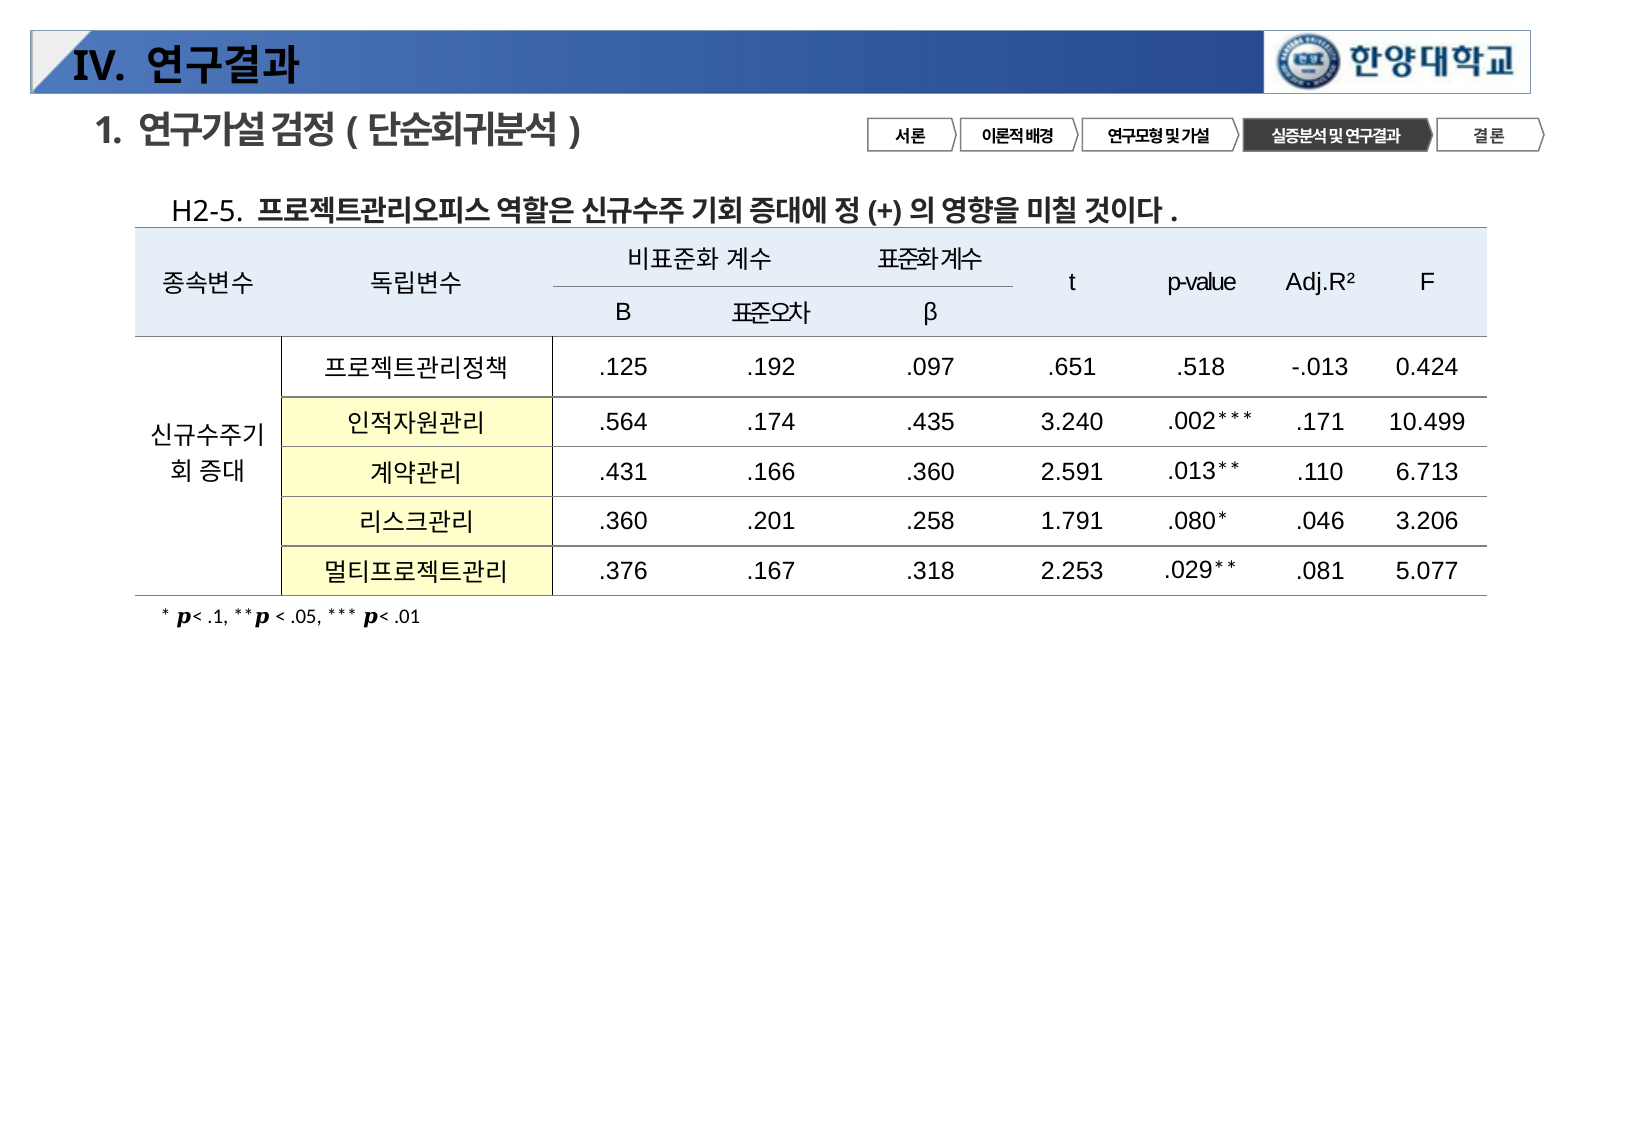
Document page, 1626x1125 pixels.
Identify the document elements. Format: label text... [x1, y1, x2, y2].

table_cell .360 [848, 447, 1013, 496]
table_cell 인적자원관리 [282, 398, 552, 446]
table_cell 3.240 [1013, 398, 1131, 446]
table_cell .318 [848, 547, 1013, 590]
table_header p-value [1131, 235, 1273, 336]
table_header F [1368, 235, 1487, 336]
table_cell .564 [553, 398, 694, 446]
table_cell .518 [1131, 337, 1273, 396]
table_cell 신규수주기회 증대 [135, 337, 281, 595]
table_cell 5.077 [1368, 547, 1487, 590]
table_cell β [848, 287, 1013, 336]
table_cell .174 [694, 398, 848, 446]
table_cell .046 [1273, 497, 1368, 545]
table_cell .081 [1273, 547, 1368, 590]
table_cell .360 [553, 497, 694, 545]
table_cell .166 [694, 447, 848, 496]
table_cell .171 [1273, 398, 1368, 446]
table_cell .651 [1013, 337, 1131, 396]
table_cell 0.424 [1368, 337, 1487, 396]
table_cell 프로젝트관리정책 [282, 337, 552, 396]
table_cell B [553, 287, 694, 336]
table_cell .435 [848, 398, 1013, 446]
table_cell 3.206 [1368, 497, 1487, 545]
table_cell .431 [553, 447, 694, 496]
text_box H2-5. 프로젝트관리오피스 역할은 신규수주 기회 증대에 정(+)의 영향을 미칠 것이다. [148, 178, 1519, 235]
table_cell 2.591 [1013, 447, 1131, 496]
table_cell .201 [694, 497, 848, 545]
table_cell .125 [553, 337, 694, 396]
table_cell 10.499 [1368, 398, 1487, 446]
table_cell 리스크관리 [282, 497, 552, 545]
table_header 종속변수 [135, 228, 281, 336]
table_header 독립변수 [281, 235, 553, 336]
text_box * 𝒑< .1, **𝒑 < .05, *** 𝒑< .01 [145, 590, 1516, 635]
table_cell .029** [1131, 547, 1273, 590]
table_header t [1013, 235, 1131, 336]
table_header Adj.R² [1273, 235, 1368, 336]
table_header 표준화 계수 [848, 235, 1013, 286]
table_cell .167 [694, 547, 848, 590]
table_cell .002*** [1131, 398, 1273, 446]
text_box 1. 연구가설 검정(단순회귀분석) [78, 98, 1544, 159]
table_cell .192 [694, 337, 848, 396]
table_cell .376 [553, 547, 694, 590]
table_cell 멀티프로젝트관리 [282, 547, 552, 590]
table_cell 1.791 [1013, 497, 1131, 545]
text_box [30, 30, 1531, 97]
table_cell .258 [848, 497, 1013, 545]
table_cell .080* [1131, 497, 1273, 545]
table_cell -.013 [1273, 337, 1368, 396]
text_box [867, 118, 1544, 152]
table_cell .013** [1131, 447, 1273, 496]
table_cell 6.713 [1368, 447, 1487, 496]
table_cell 2.253 [1013, 547, 1131, 590]
table_cell 표준오차 [694, 287, 848, 336]
table_header 비표준화 계수 [553, 235, 848, 286]
table_cell .097 [848, 337, 1013, 396]
table_cell 계약관리 [282, 447, 552, 496]
table_cell .110 [1273, 447, 1368, 496]
